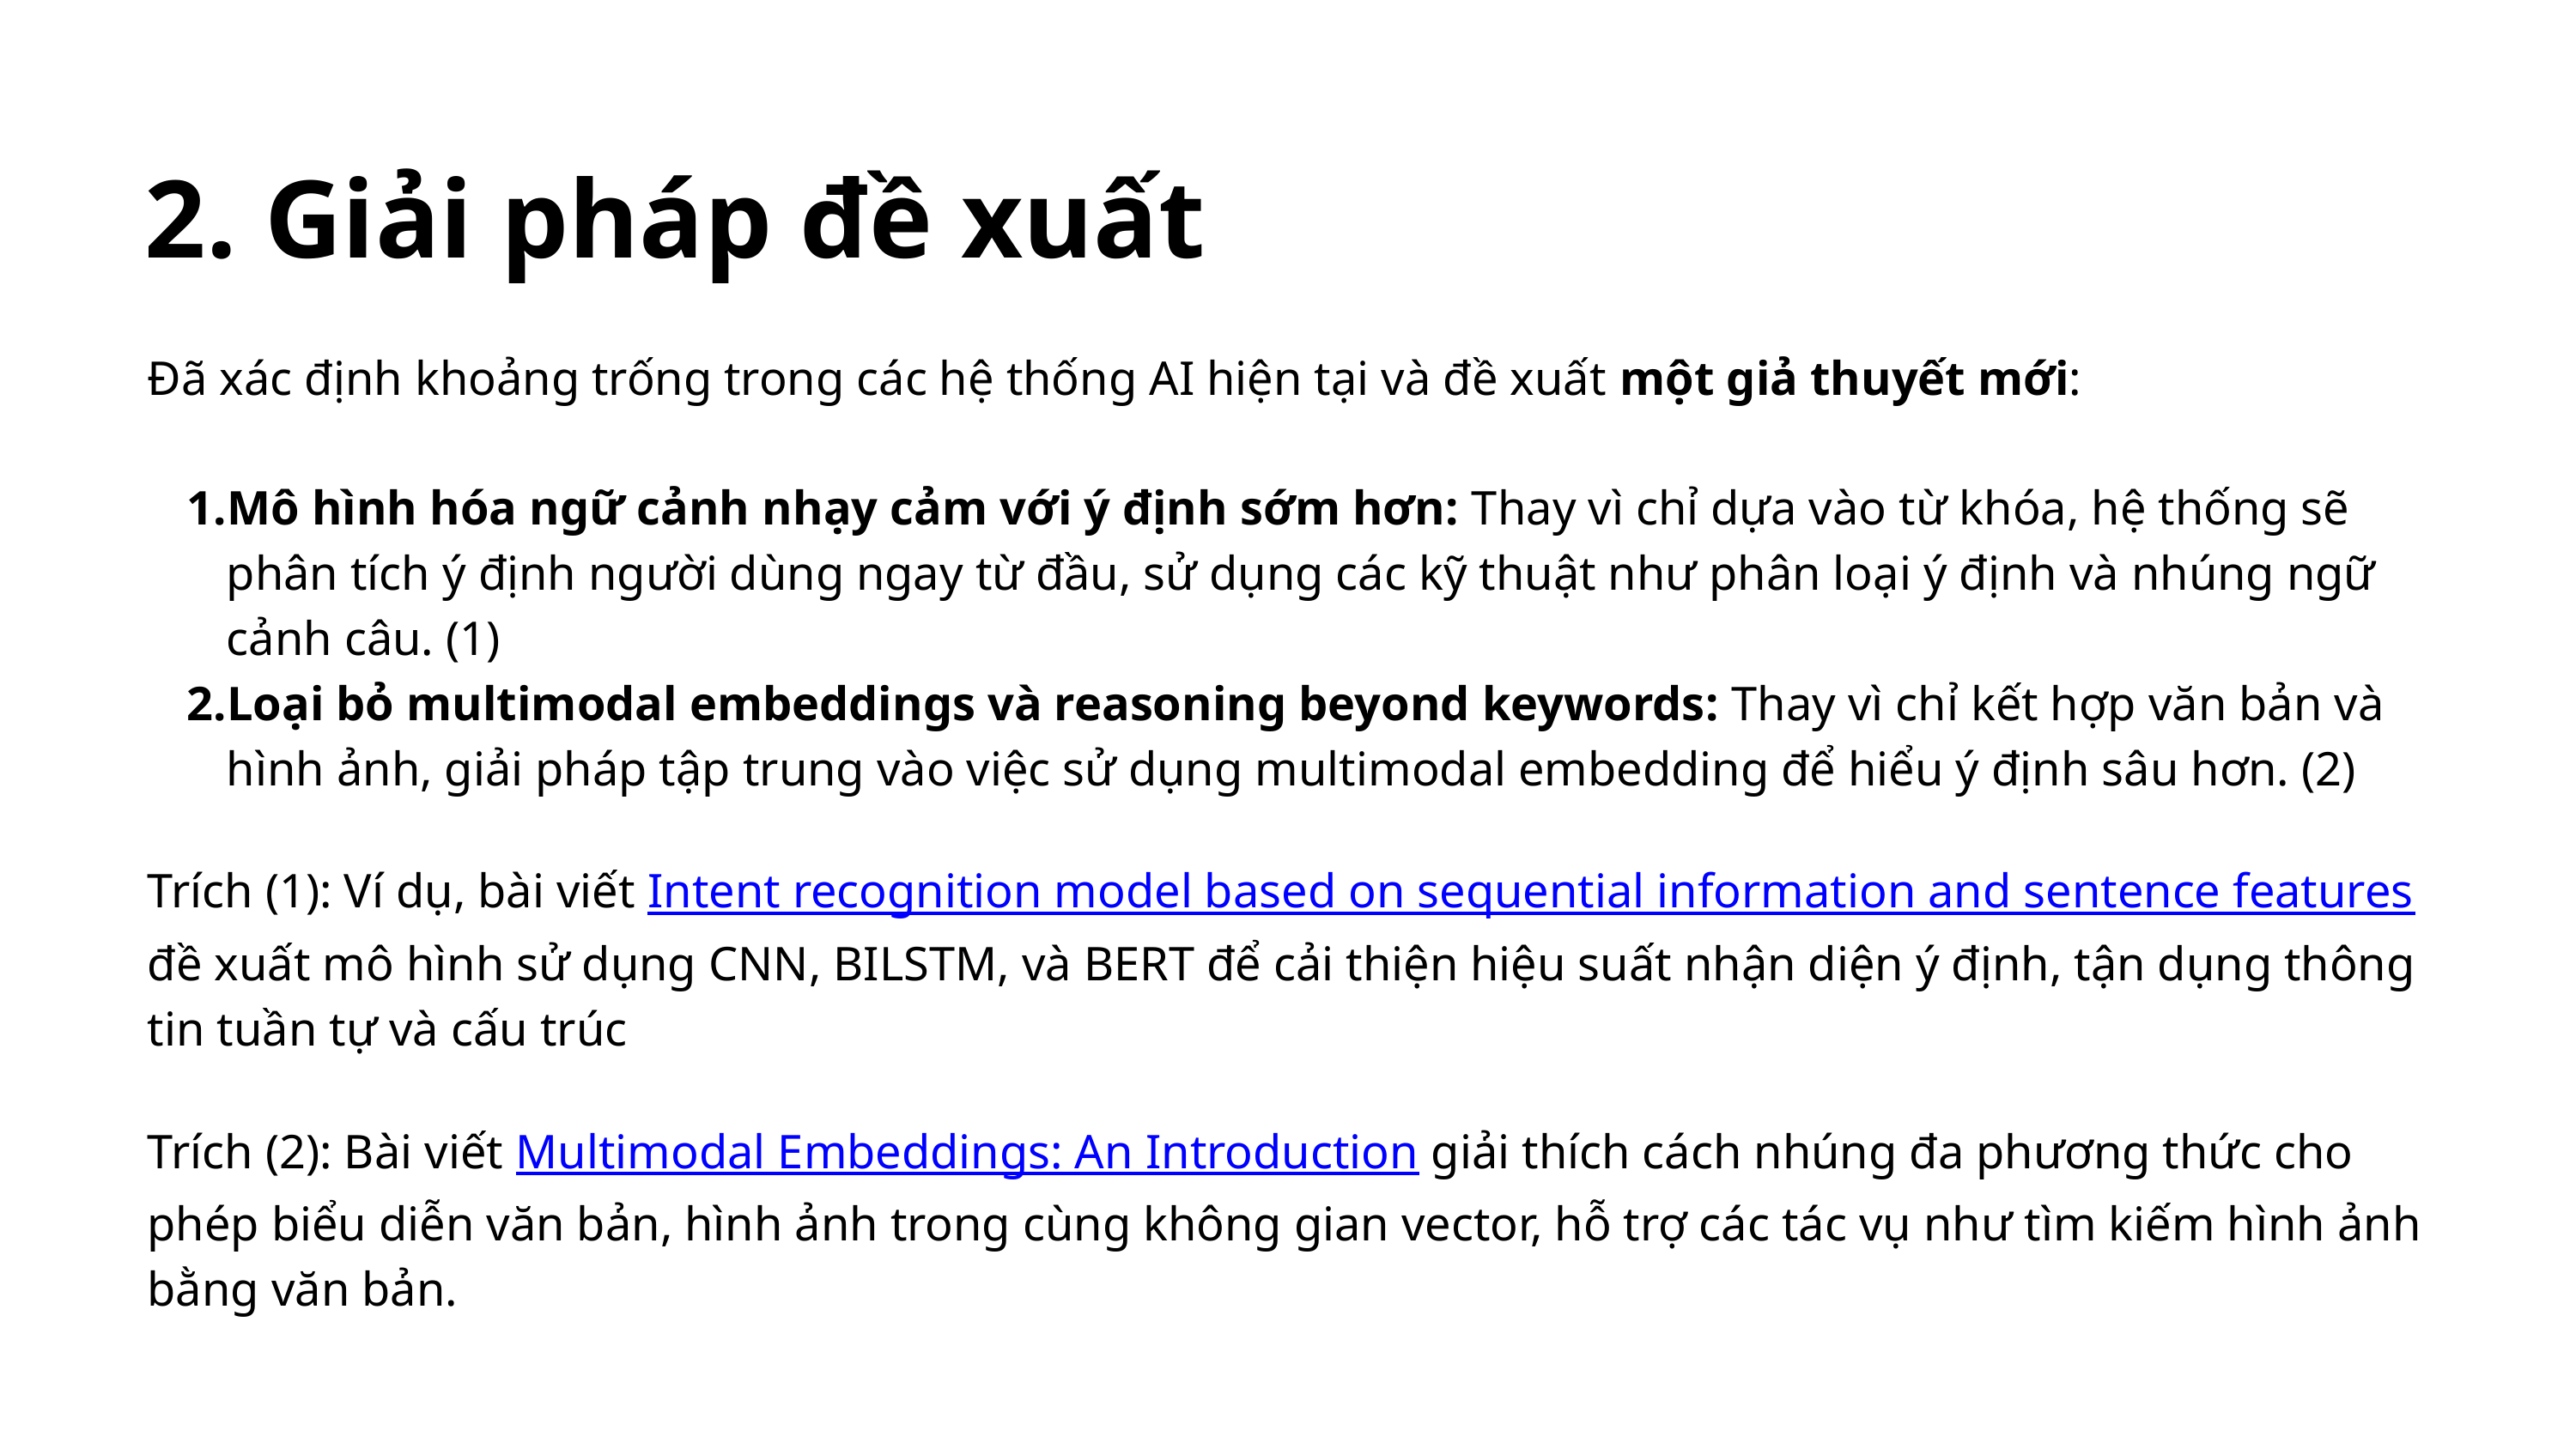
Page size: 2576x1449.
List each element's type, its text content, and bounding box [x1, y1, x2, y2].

text_box Đã xác định khoảng trống trong các hệ thống AI hiện tại và đề xuất một giả thuyết mới: Mô hình hóa ngữ cảnh nhạy cảm với ý định sớm hơn: Thay vì chỉ dựa vào từ khóa, hệ thống sẽ phân tích ý định người dùng ngay từ đầu, sử dụng các kỹ thuật như phân loại ý định và nhúng ngữ cảnh câu. (1) Loại bỏ multimodal embeddings và reasoning beyond keywords: Thay vì chỉ kết hợp văn bản và hình ảnh, giải pháp tập trung vào việc sử dụng multimodal embedding để hiểu ý định sâu hơn. (2) Trích (1): Ví dụ, bài viết Intent recognition model based on sequential information and sentence features đề xuất mô hình sử dụng CNN, BILSTM, và BERT để cải thiện hiệu suất nhận diện ý định, tận dụng thông tin tuần tự và cấu trúc Trích (2): Bài viết Multimodal Embeddings: An Introduction giải thích cách nhúng đa phương thức cho phép biểu diễn văn bản, hình ảnh trong cùng không gian vector, hỗ trợ các tác vụ như tìm kiếm hình ảnh bằng văn bản. [147, 339, 2434, 1316]
text_box 2. Giải pháp đề xuất [144, 131, 2432, 280]
